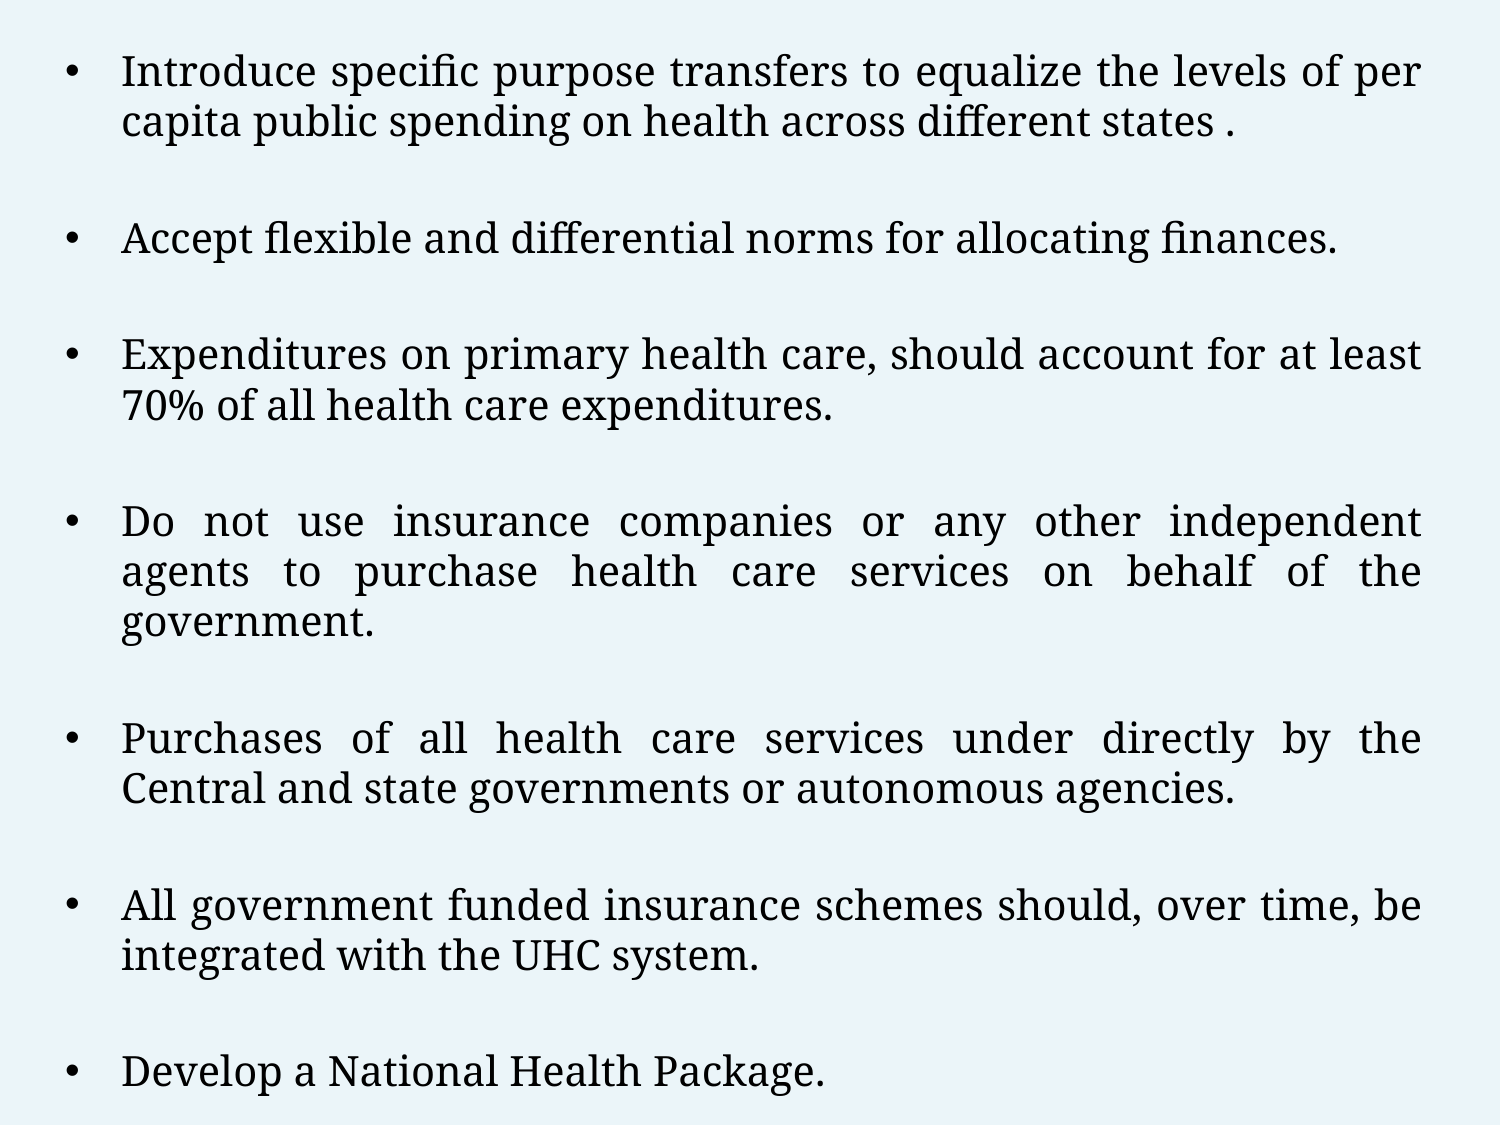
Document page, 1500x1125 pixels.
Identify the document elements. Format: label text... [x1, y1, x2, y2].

list Introduce specific purpose transfers to equalize the levels of per capita public spending on health across different states . Accept flexible and differential norms for allocating finances. Expenditures on primary health care, should account for at least 70% of all health care expenditures. Do not use insurance companies or any other independent agents to purchase health care services on behalf of the government. Purchases of all health care services under directly by the Central and state governments or autonomous agencies. All government funded insurance schemes should, over time, be integrated with the UHC system. Develop a National Health Package. [50, 37, 1438, 1050]
